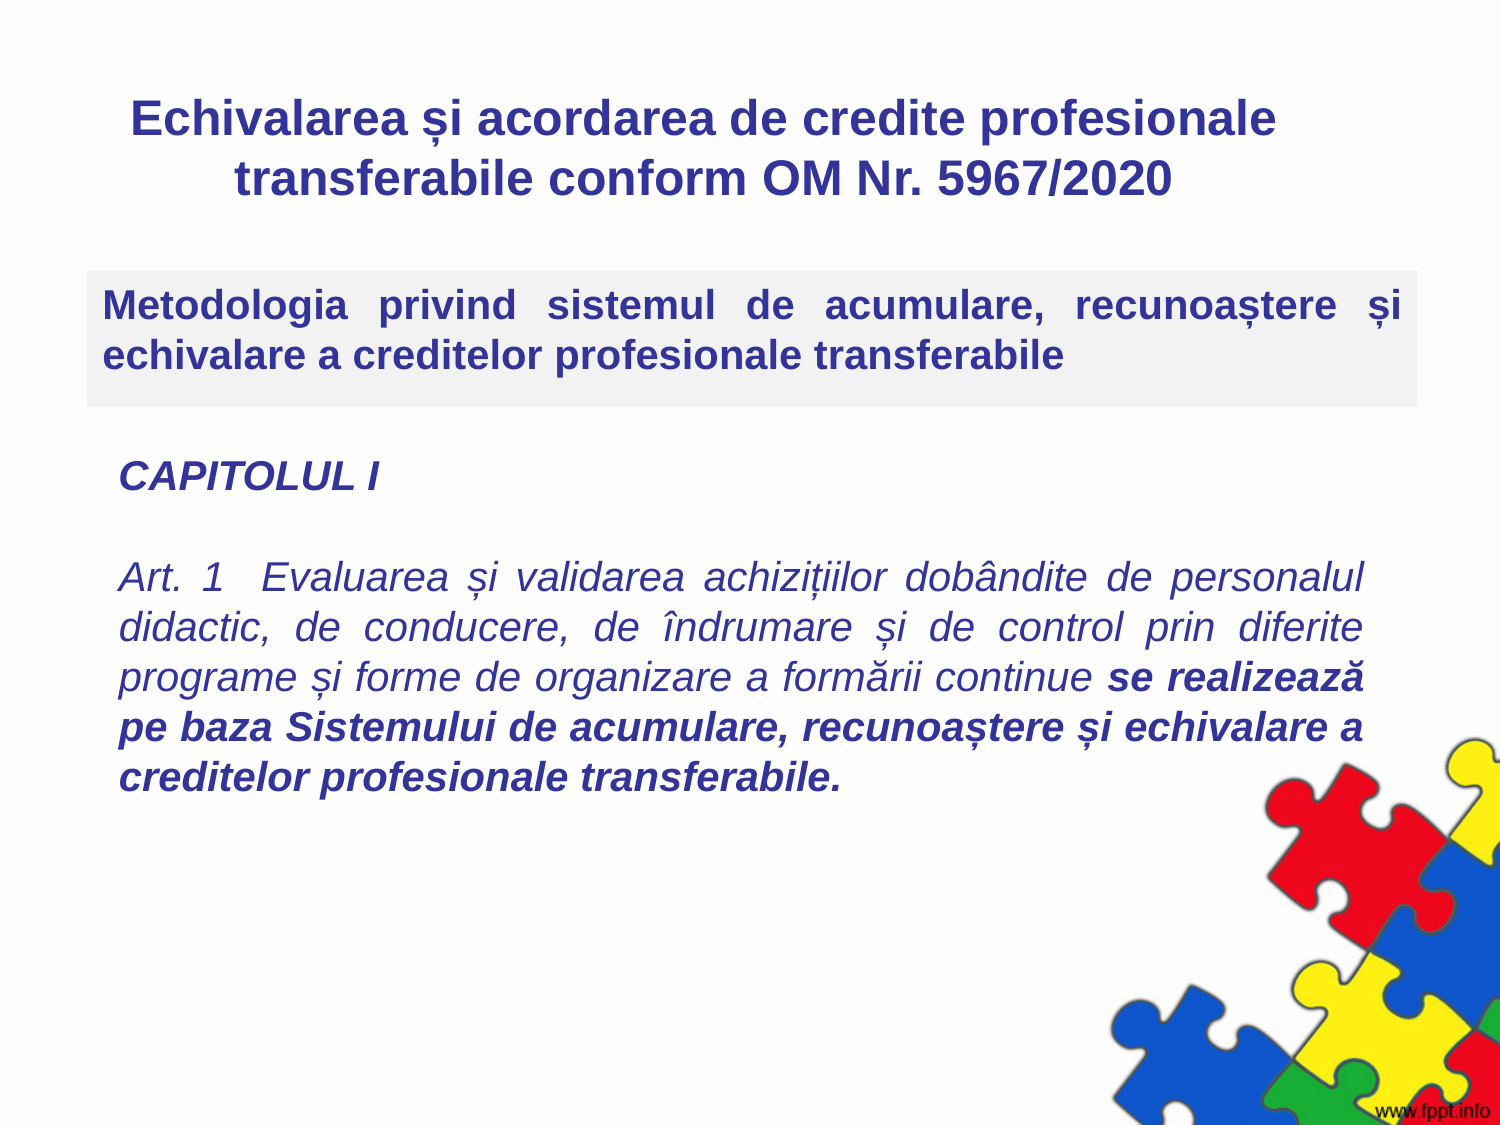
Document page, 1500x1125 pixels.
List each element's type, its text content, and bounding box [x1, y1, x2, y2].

picture [0, 0, 1500, 1125]
title Echivalarea și acordarea de credite profesionale transferabile conform OM Nr. 5967/2020 [29, 51, 1380, 239]
text_box CAPITOLUL I [103, 441, 394, 507]
text_box Metodologia privind sistemul de acumulare, recunoaștere și echivalare a creditelor profesionale transferabile [87, 270, 1418, 407]
text_box Art. 1 Evaluarea și validarea achizițiilor dobândite de personalul didactic, de conducere, de îndrumare și de control prin diferite programe și forme de organizare a formării continue se realizează pe baza Sistemului de acumulare, recunoaștere și echivalare a creditelor profesionale transferabile. [104, 542, 1380, 808]
